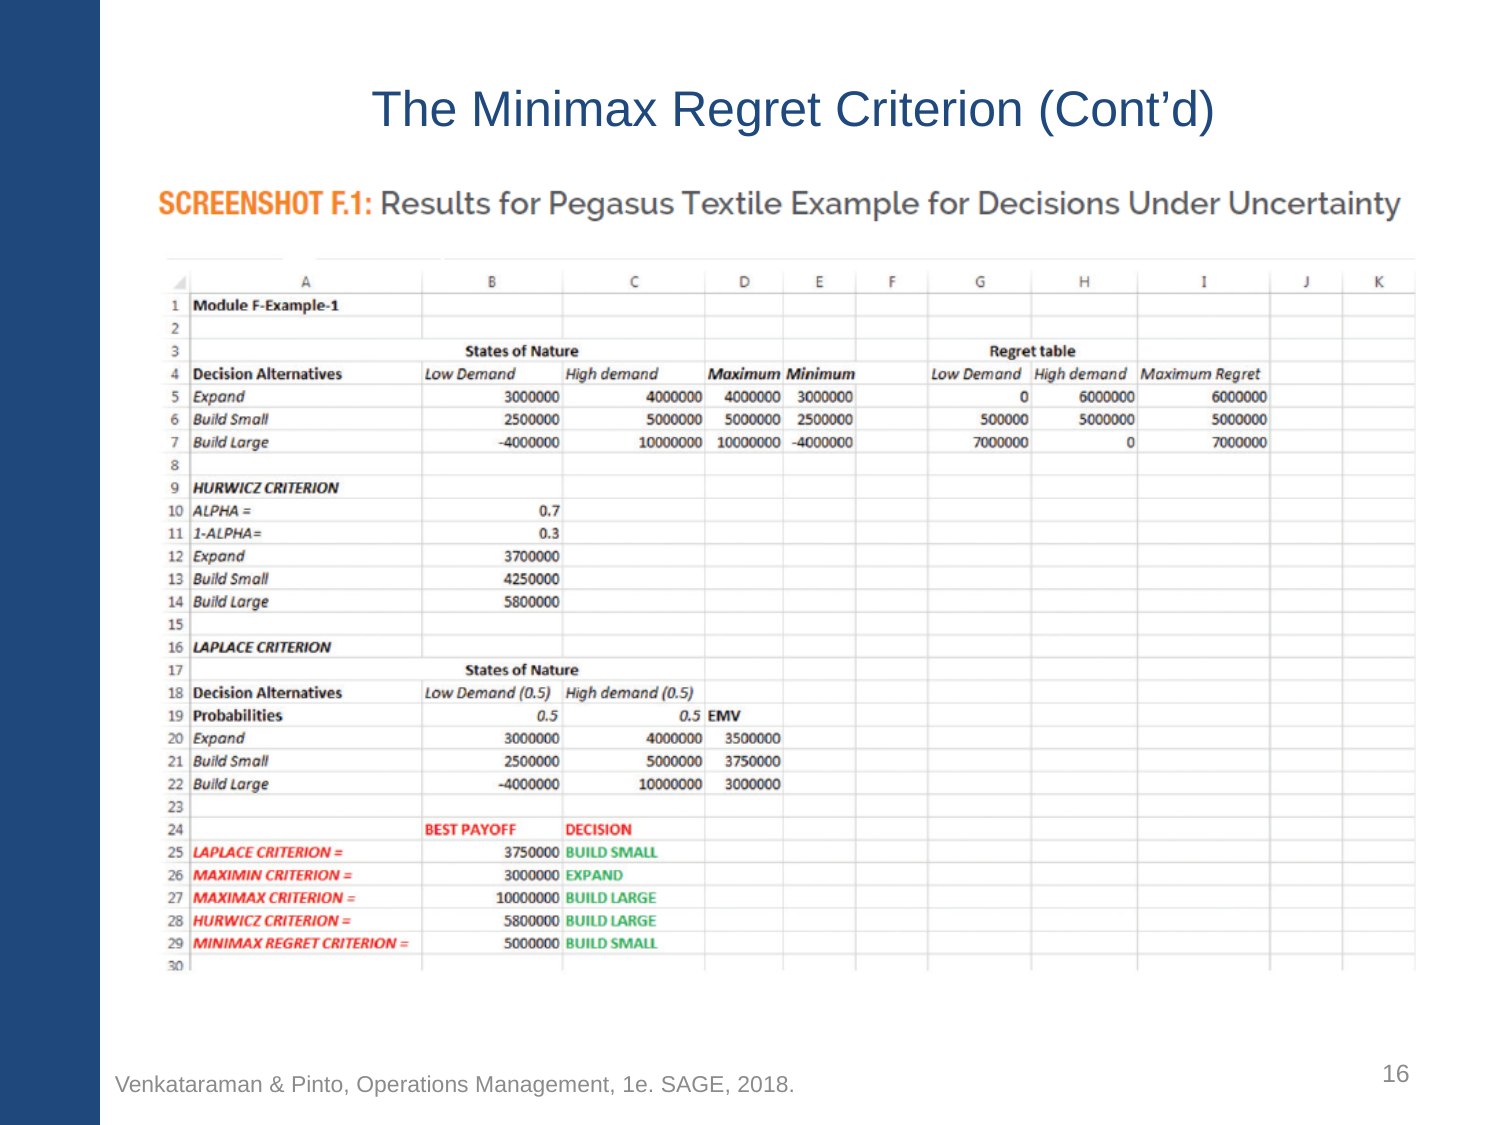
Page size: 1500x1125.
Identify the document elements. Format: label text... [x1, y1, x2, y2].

slide_number 16 [1350, 1042, 1425, 1103]
title The Minimax Regret Criterion (Cont’d) [162, 12, 1425, 175]
footer Venkataraman & Pinto, Operations Management, 1e. SAGE, 2018. [99, 1062, 1250, 1123]
picture [137, 176, 1476, 1006]
